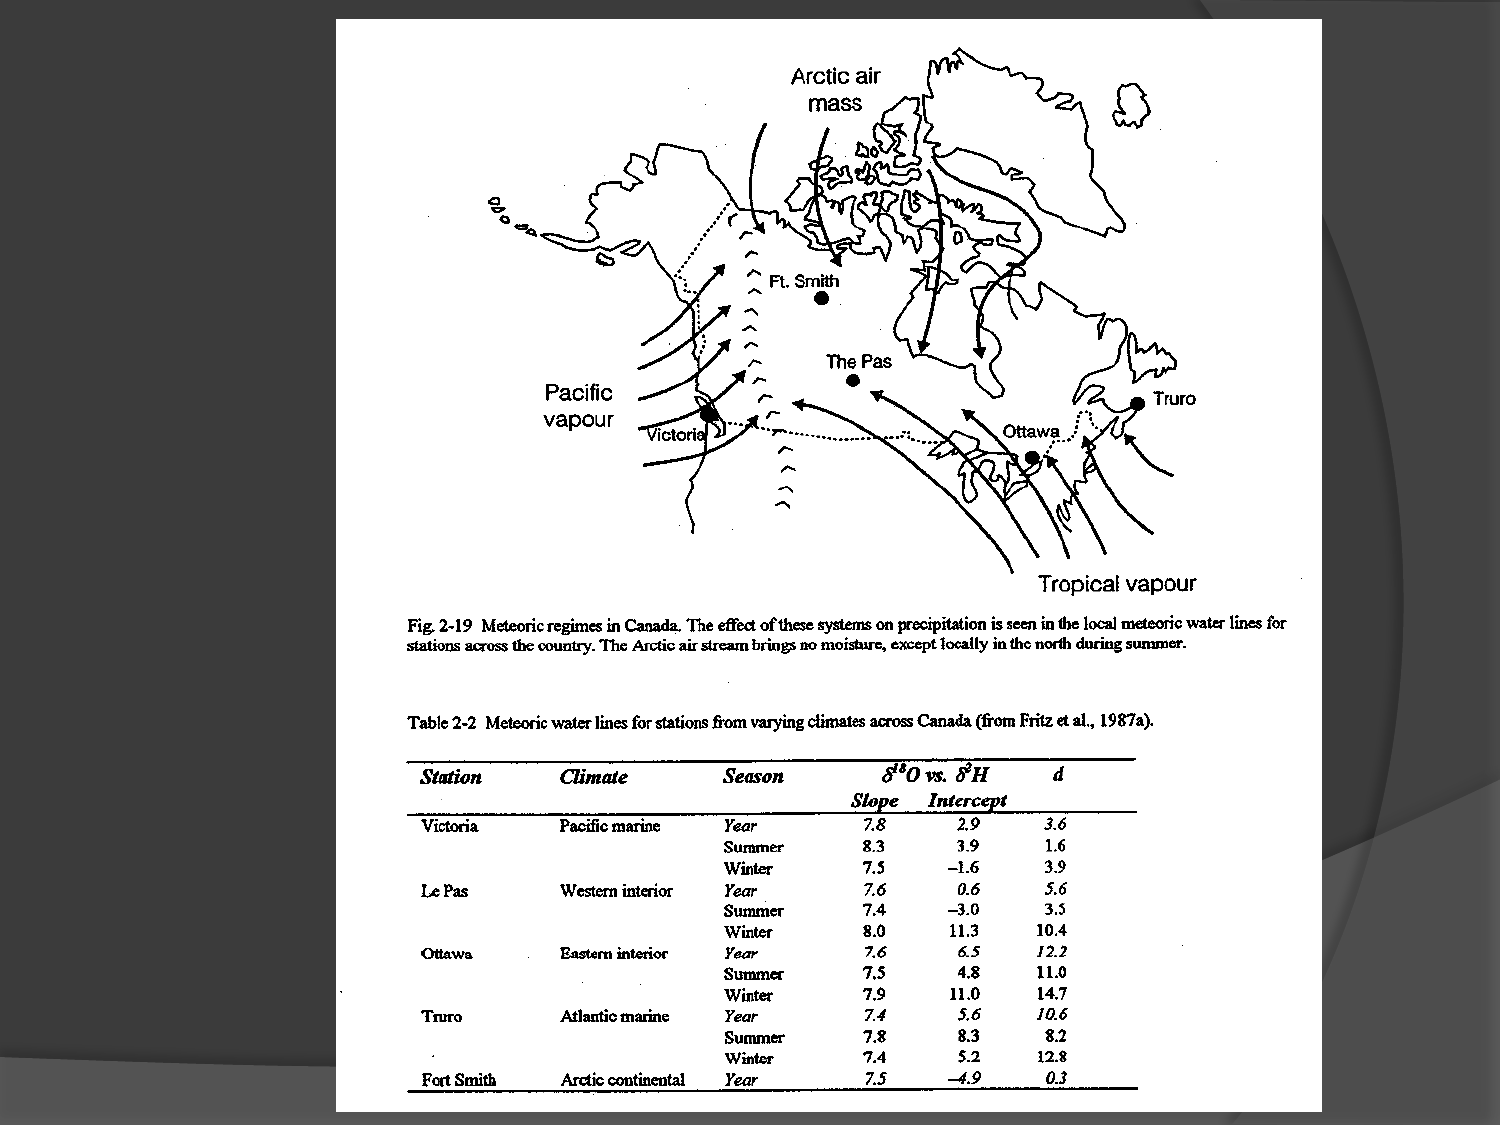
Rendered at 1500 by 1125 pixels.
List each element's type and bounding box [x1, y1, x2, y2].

picture [336, 18, 1322, 1112]
